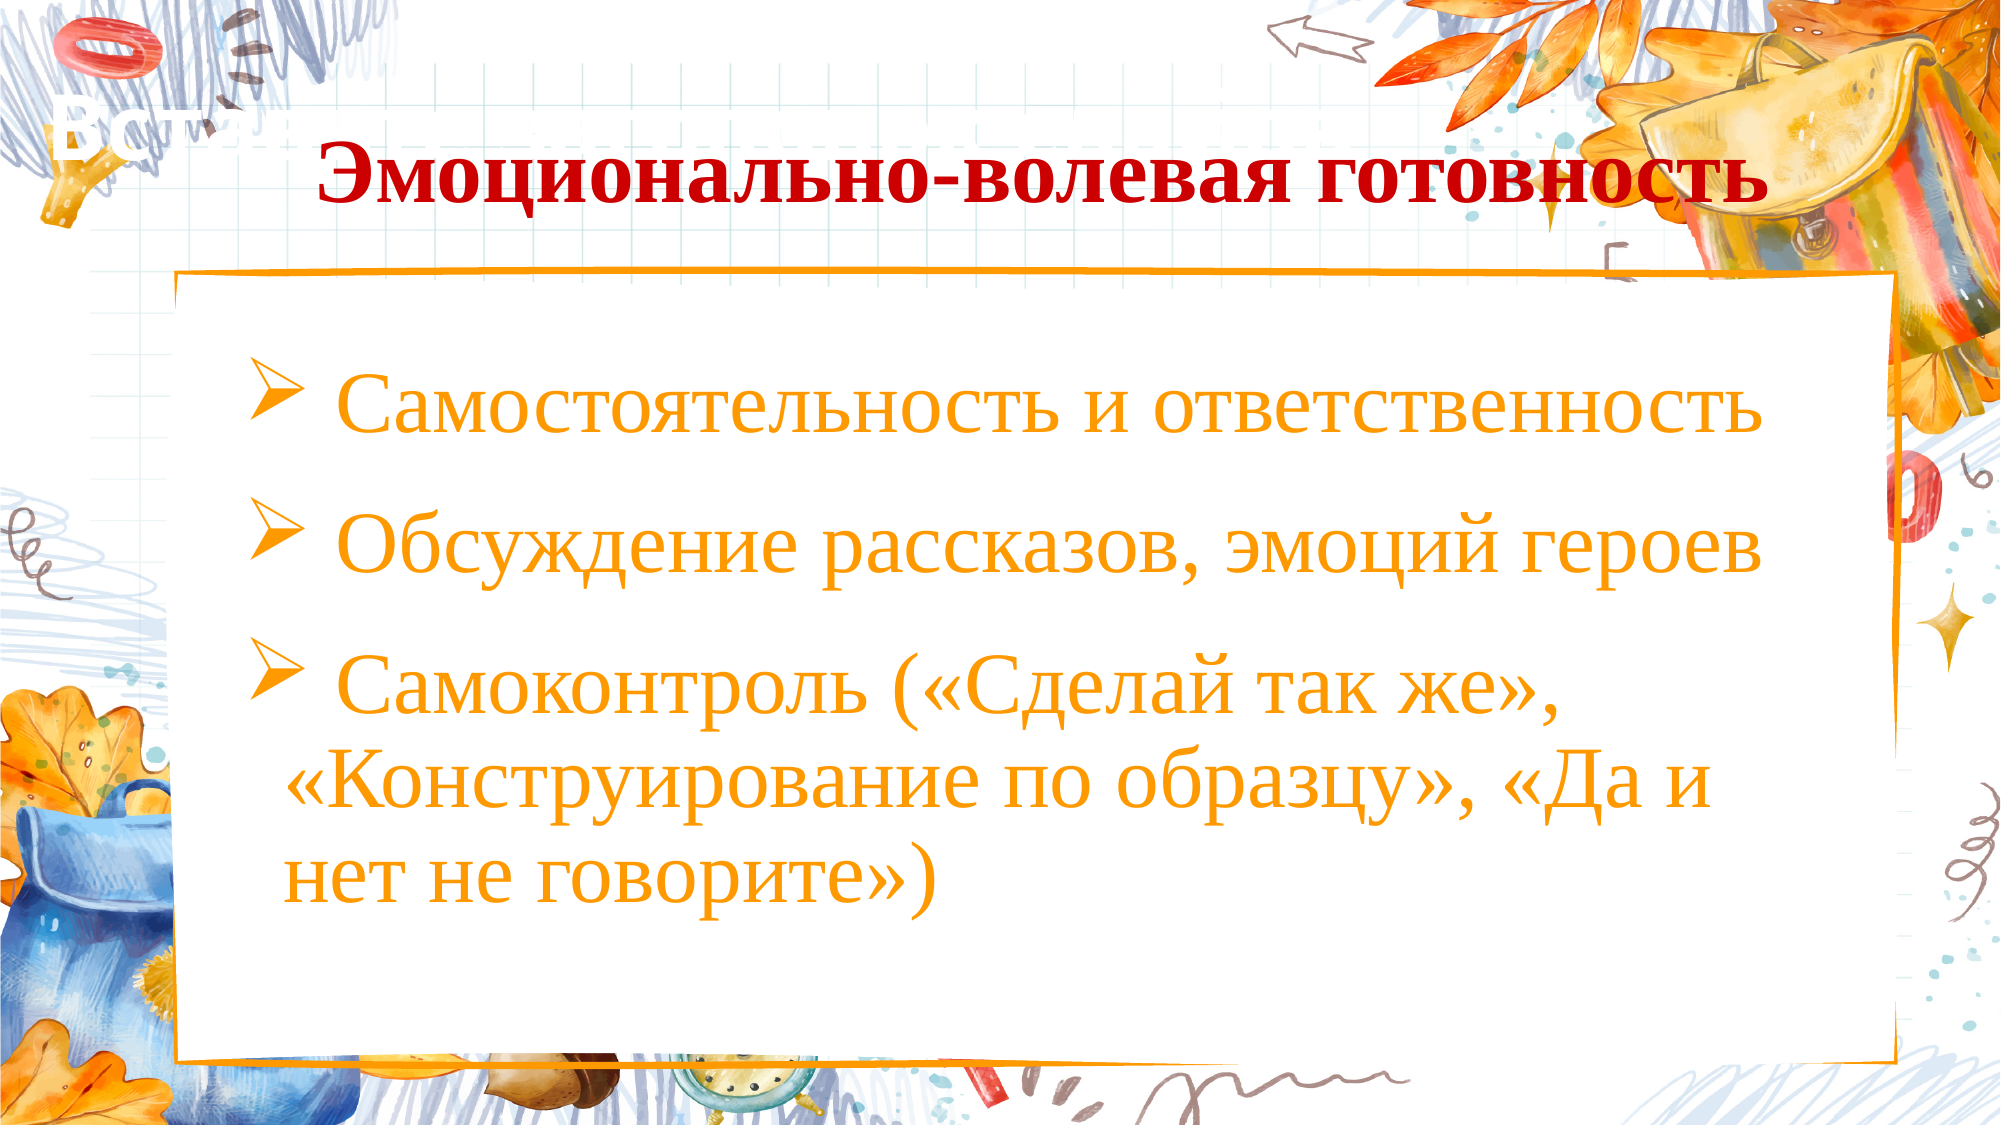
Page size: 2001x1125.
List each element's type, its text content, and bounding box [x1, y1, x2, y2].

text_box Эмоционально-волевая готовность [292, 272, 1793, 282]
text_box [166, 269, 1900, 1067]
title Вставьте заголовок слайда [30, 22, 1391, 240]
picture [0, 0, 2001, 1125]
text_box Эмоционально-волевая готовность [292, 64, 1793, 272]
list Самостоятельность и ответственность Обсуждение рассказов, эмоций героев Самоконтроль («Сделай так же», «Конструирование по образцу», «Да и нет не говорите») [228, 349, 1802, 931]
